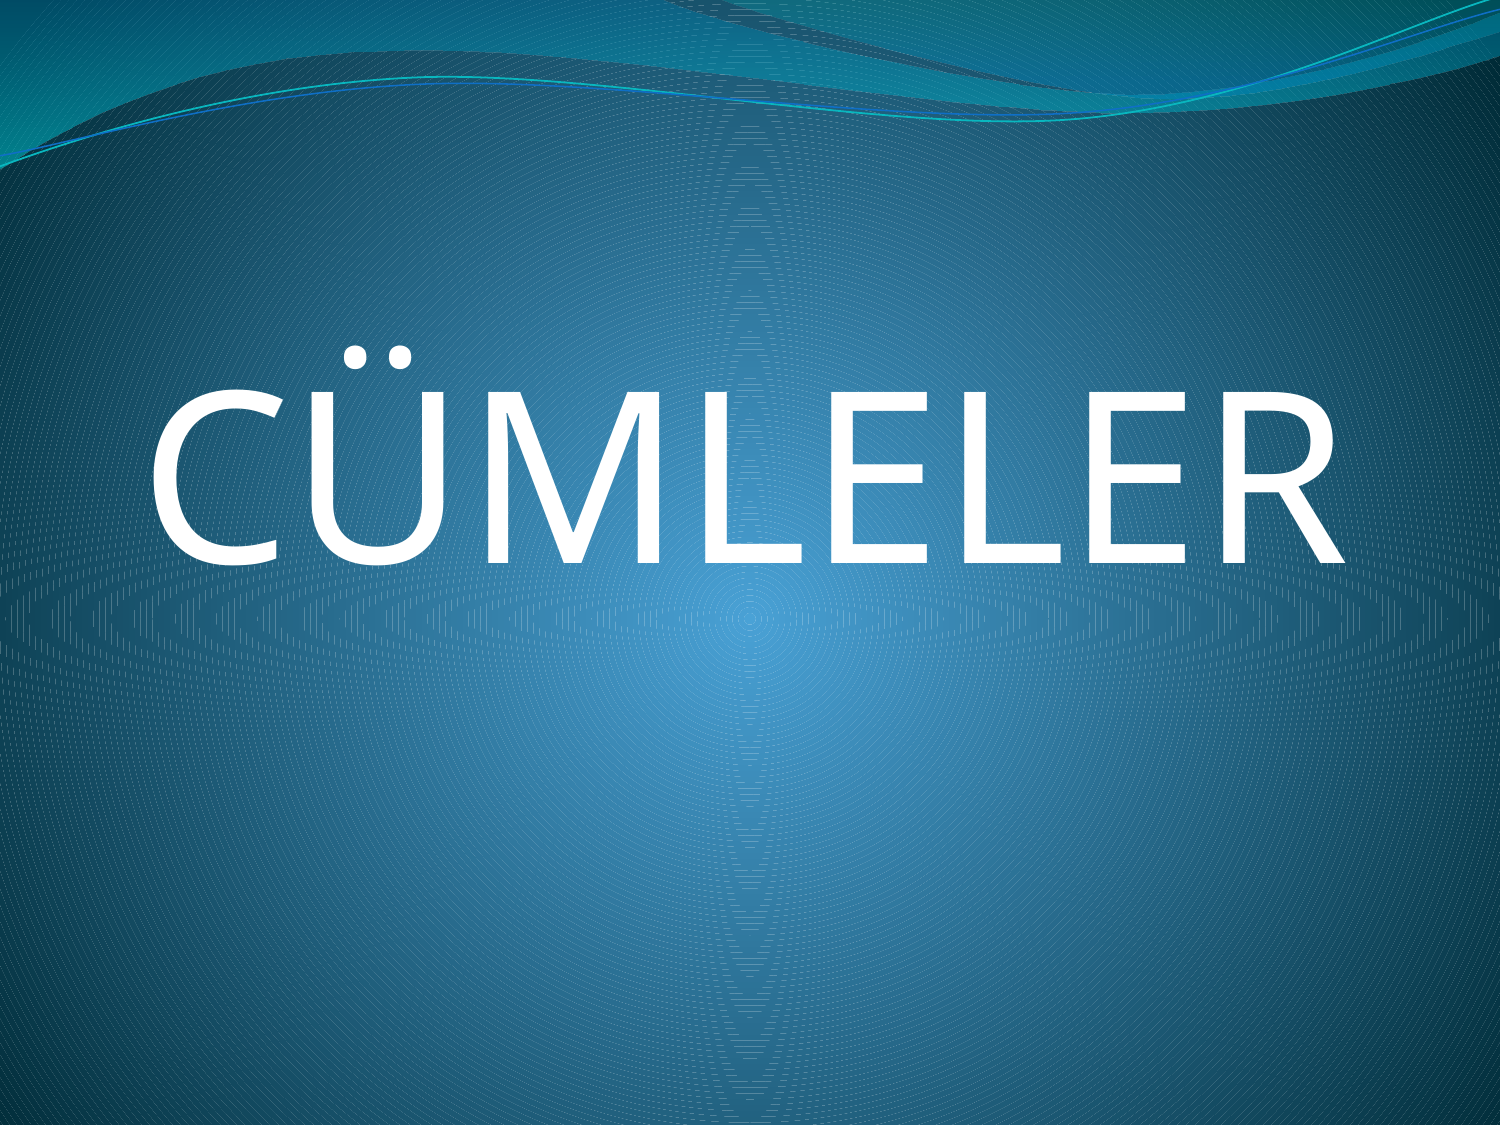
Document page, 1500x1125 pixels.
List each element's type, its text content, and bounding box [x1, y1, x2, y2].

subtitle CÜMLELER [105, 316, 1394, 739]
